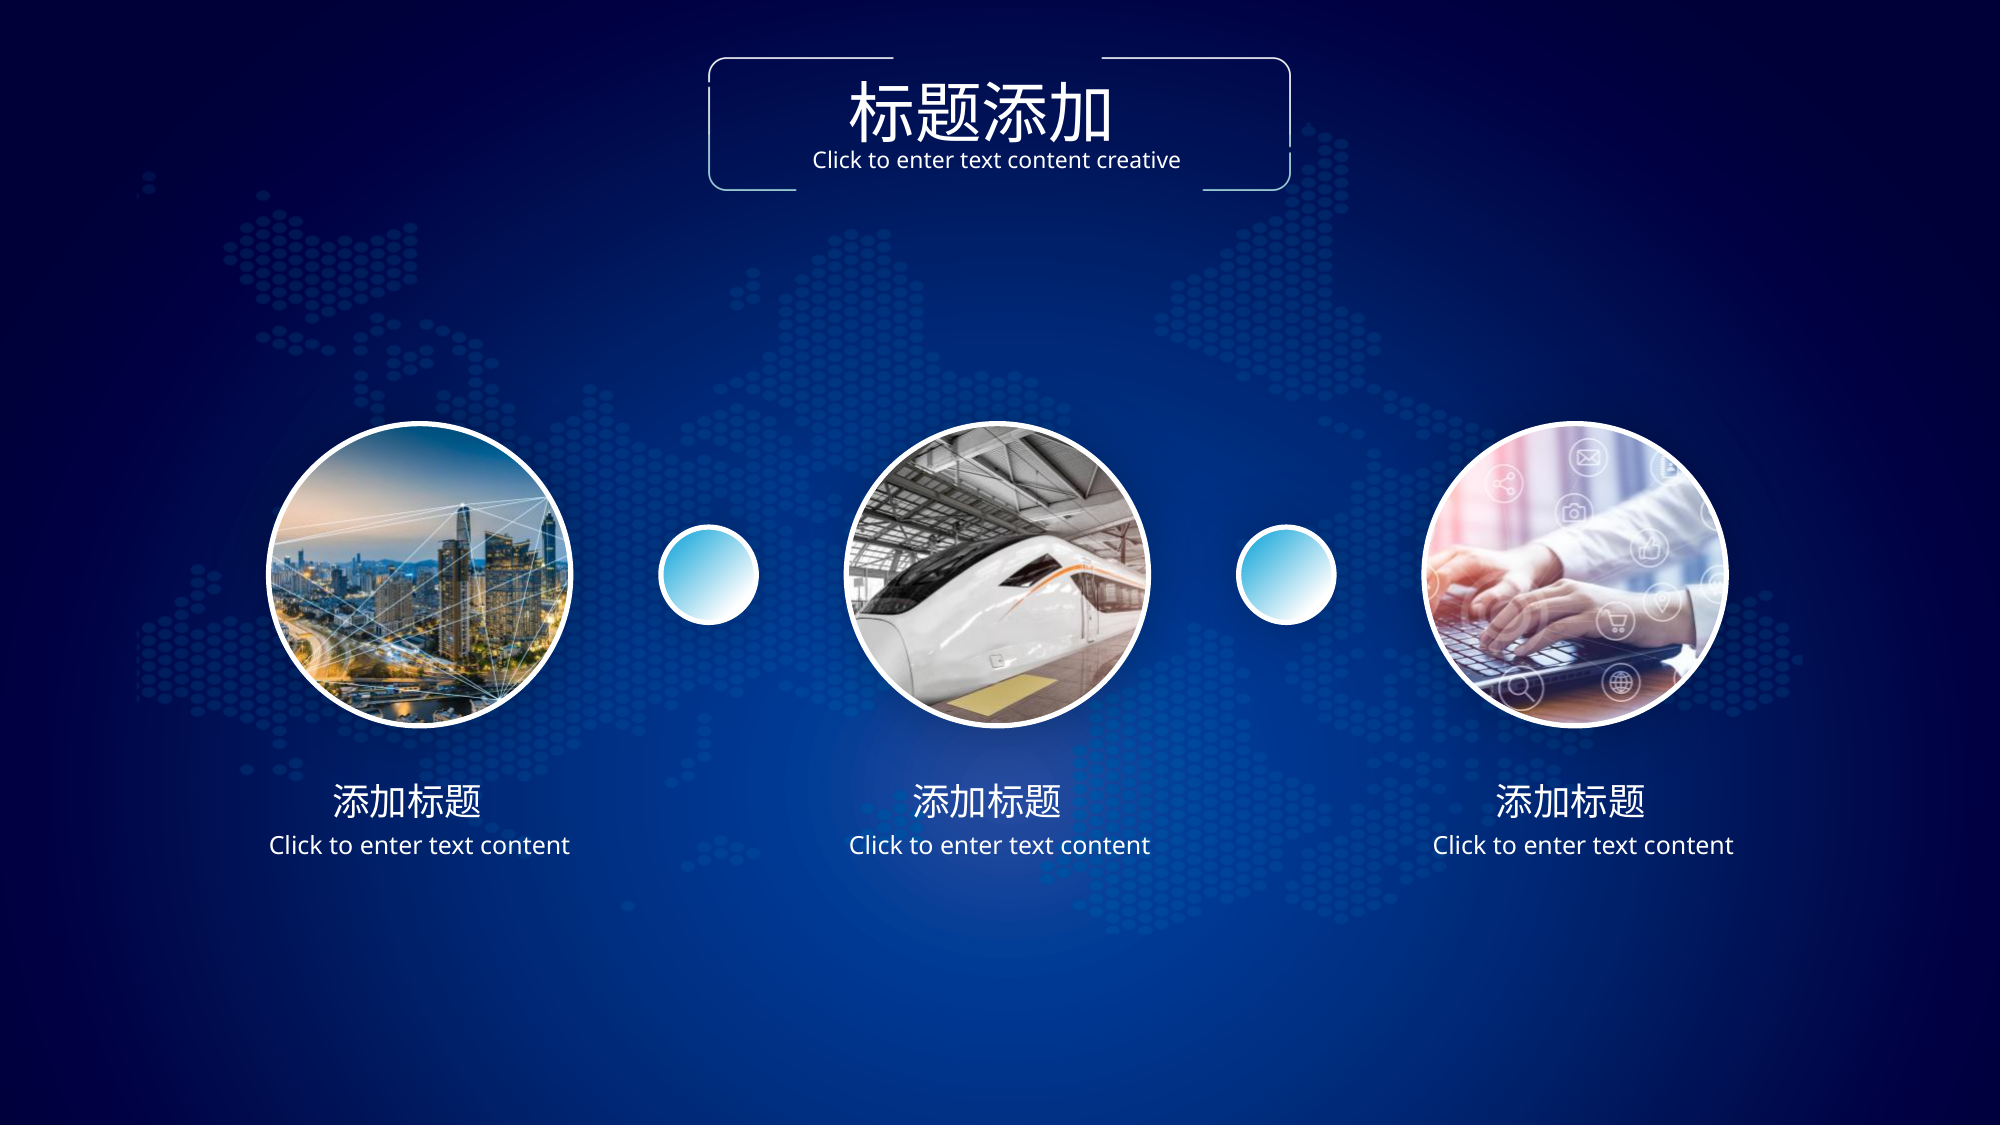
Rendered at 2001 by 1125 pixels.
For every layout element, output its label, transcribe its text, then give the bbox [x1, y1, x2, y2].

text_box 添加标题 [897, 770, 1103, 821]
text_box Click to enter text content [750, 821, 1250, 867]
text_box Click to enter text content [1333, 821, 1834, 867]
text_box [845, 422, 1150, 727]
picture [0, 0, 2000, 1125]
text_box [659, 526, 758, 624]
text_box 添加标题 [317, 770, 523, 821]
text_box Click to enter text content [169, 821, 670, 867]
text_box 添加标题 [1480, 770, 1686, 821]
text_box [1237, 526, 1336, 624]
text_box [267, 422, 572, 727]
text_box [1422, 422, 1728, 727]
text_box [650, 63, 1349, 181]
